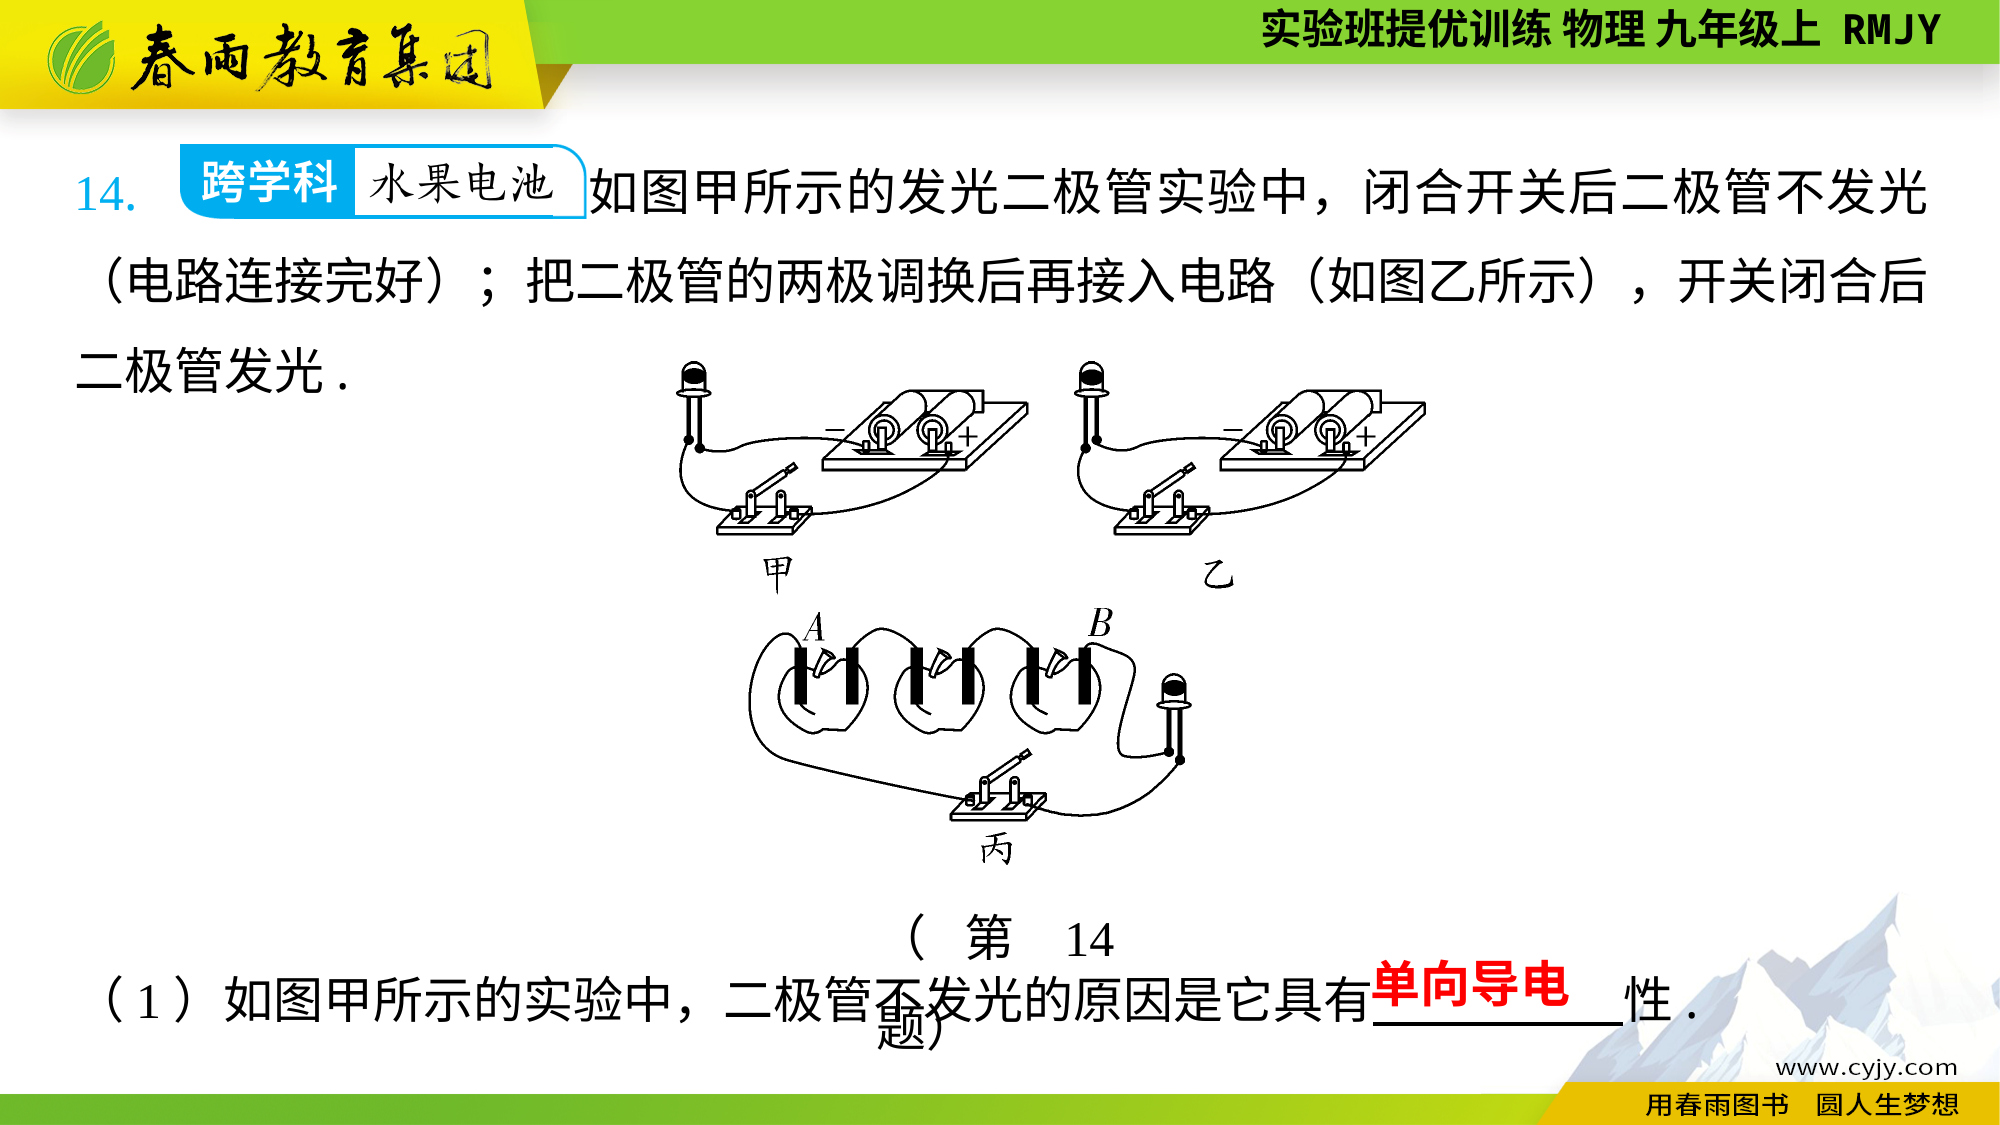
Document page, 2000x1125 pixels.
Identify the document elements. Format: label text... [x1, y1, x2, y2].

list 14. 如图甲所示的发光二极管实验中，闭合开关后二极管不发光（电路连接完好）；把二极管的两极调换后再接入电路（如图乙所示），开关闭合后二极管发光. （1）如图甲所示的实验中，二极管不发光的原因是它具有 性. [59, 122, 1944, 1047]
picture [0, 0, 2000, 1125]
text_box 单向导电 [1356, 945, 1586, 1020]
text_box （第14题） [861, 873, 1142, 975]
